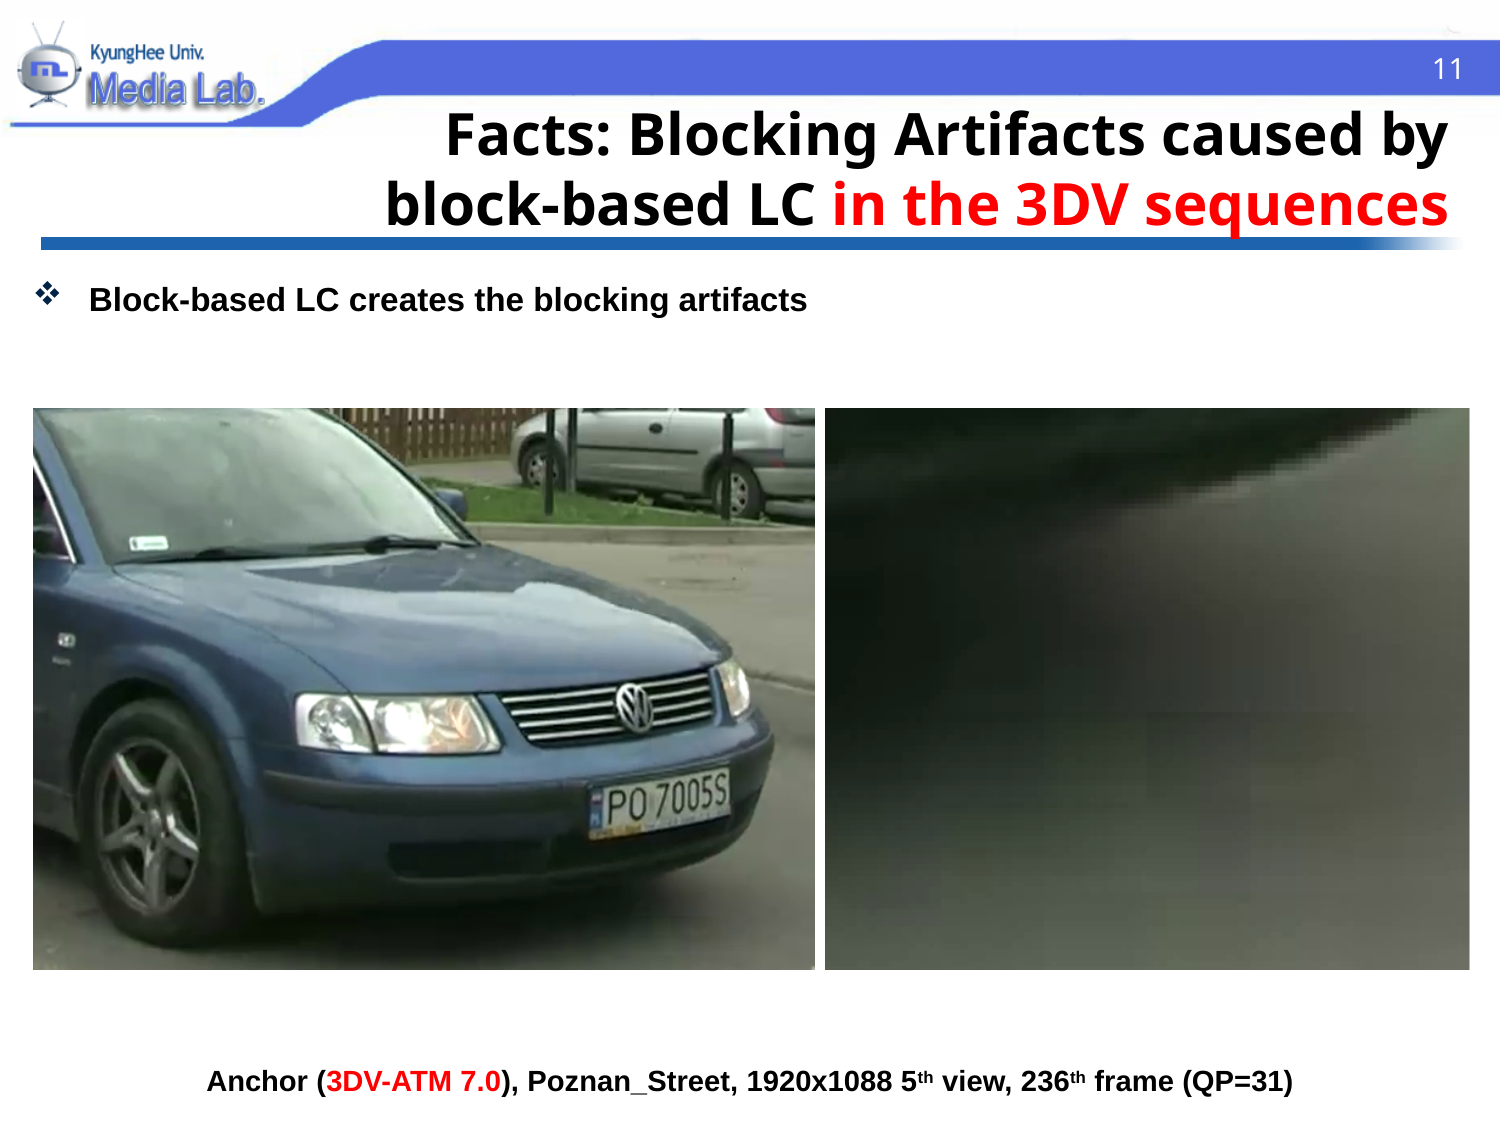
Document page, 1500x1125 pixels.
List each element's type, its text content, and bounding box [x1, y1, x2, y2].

picture [33, 408, 815, 971]
picture [825, 408, 1471, 971]
picture [0, 1, 1500, 138]
list Block-based LC creates the blocking artifacts [17, 262, 1483, 1107]
text_box Anchor (3DV-ATM 7.0), Poznan_Street, 1920x1088 5th view, 236th frame (QP=31) [184, 1055, 1316, 1105]
picture [41, 237, 1500, 250]
title Facts: Blocking Artifacts caused by block-based LC in the 3DV sequences [312, 101, 1465, 233]
slide_number 11 [1403, 42, 1481, 93]
